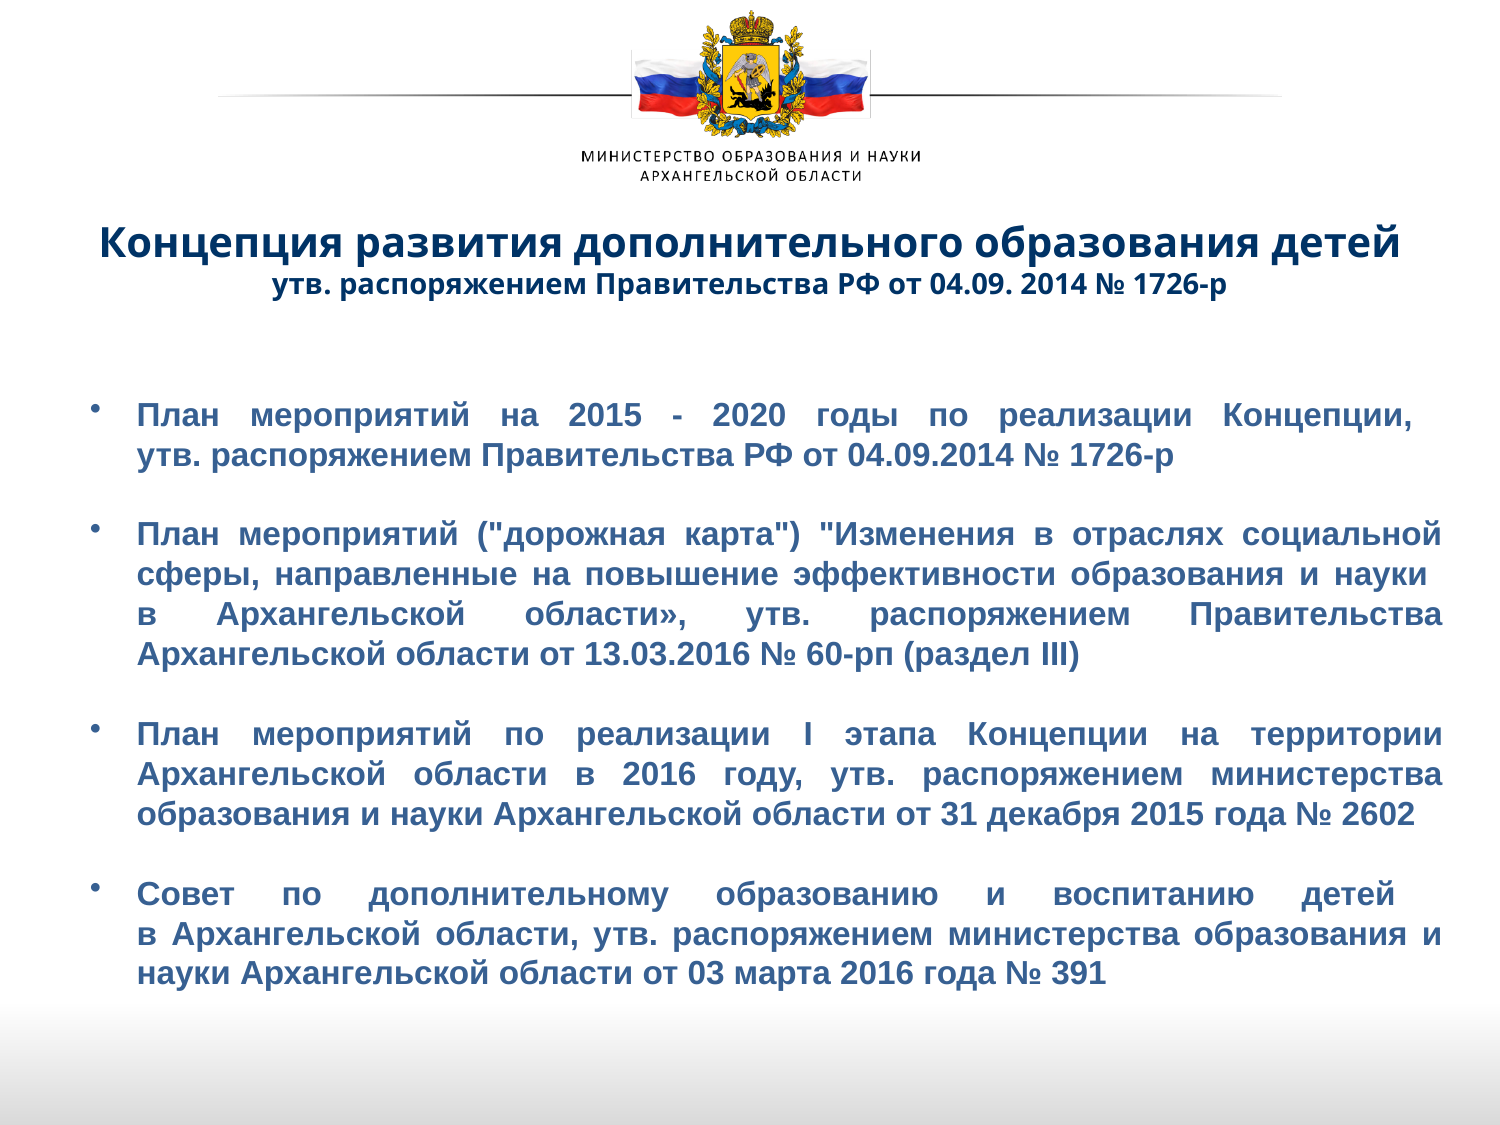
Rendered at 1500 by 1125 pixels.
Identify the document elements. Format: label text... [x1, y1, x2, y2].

picture [218, 10, 1282, 182]
text_box Концепция развития дополнительного образования детей утв. распоряжением Правительства РФ от 04.09. 2014 № 1726-р [41, 208, 1459, 308]
text_box План мероприятий на 2015 - 2020 годы по реализации Концепции, утв. распоряжением Правительства РФ от 04.09.2014 № 1726-р План мероприятий ("дорожная карта") "Изменения в отраслях социальной сферы, направленные на повышение эффективности образования и науки в Архангельской области», утв. распоряжением Правительства Архангельской области от 13.03.2016 № 60-рп (раздел III) План мероприятий по реализации I этапа Концепции на территории Архангельской области в 2016 году, утв. распоряжением министерства образования и науки Архангельской области от 31 декабря 2015 года № 2602 Совет по дополнительному образованию и воспитанию детей в Архангельской области, утв. распоряжением министерства образования и науки Архангельской области от 03 марта 2016 года № 391 [0, 385, 1459, 1039]
